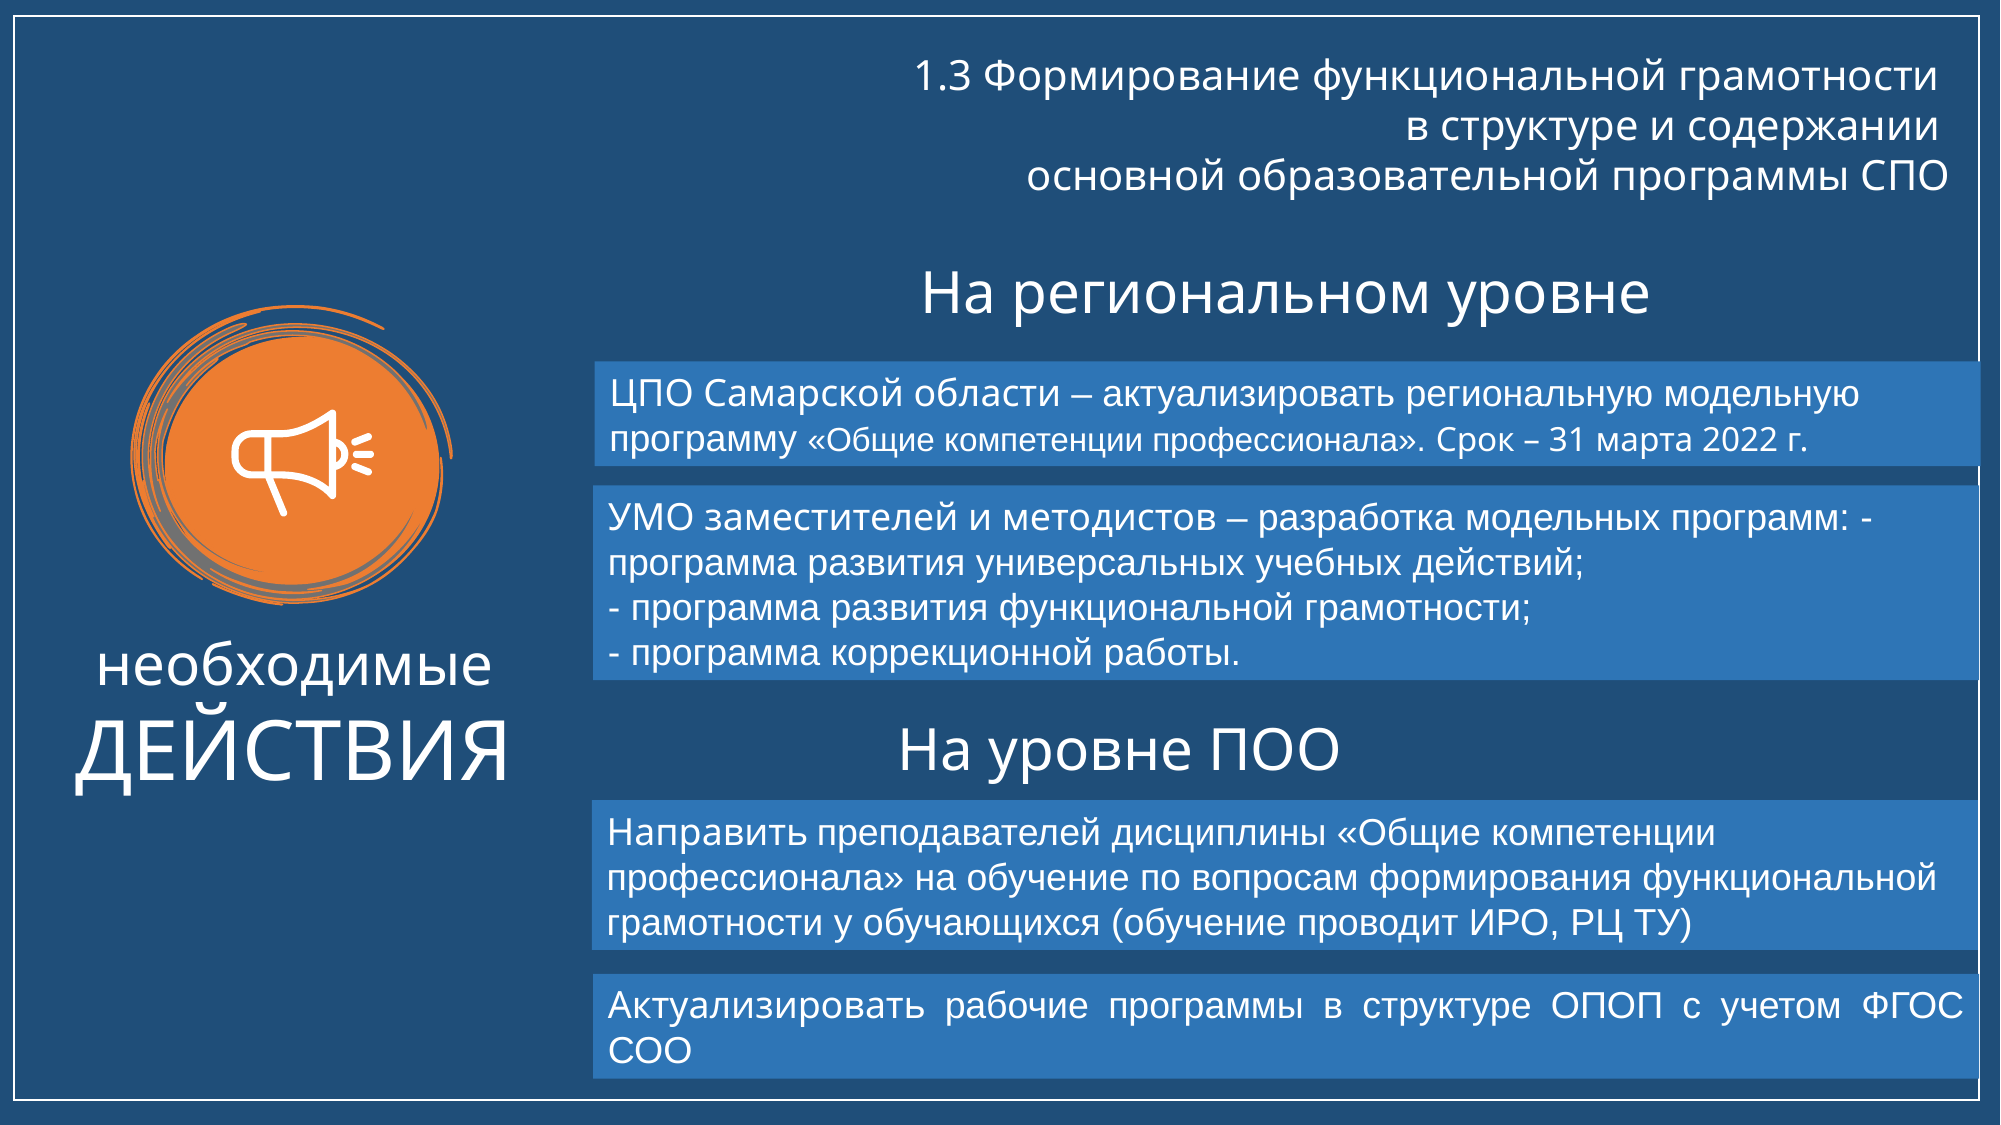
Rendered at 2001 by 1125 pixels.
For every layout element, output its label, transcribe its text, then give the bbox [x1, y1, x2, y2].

text_box На региональном уровне [905, 247, 1667, 333]
text_box Направить преподавателей дисциплины «Общие компетенции профессионала» на обучение по вопросам формирования функциональной грамотности у обучающихся (обучение проводит ИРО, РЦ ТУ) [591, 800, 1978, 950]
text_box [129, 305, 453, 605]
text_box Актуализировать рабочие программы в структуре ОПОП с учетом ФГОС СОО [593, 973, 1980, 1079]
text_box необходимые ДЕЙСТВИЯ [60, 619, 528, 805]
text_box [13, 15, 1980, 1101]
text_box На уровне ПОО [882, 704, 1357, 790]
text_box УМО заместителей и методистов – разработка модельных программ: - программа развития универсальных учебных действий; - программа развития функциональной грамотности; - программа коррекционной работы. [593, 485, 1980, 681]
text_box ЦПО Самарской области – актуализировать региональную модельную программу «Общие компетенции профессионала». Срок – 31 марта 2022 г. [594, 361, 1981, 467]
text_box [231, 409, 374, 517]
